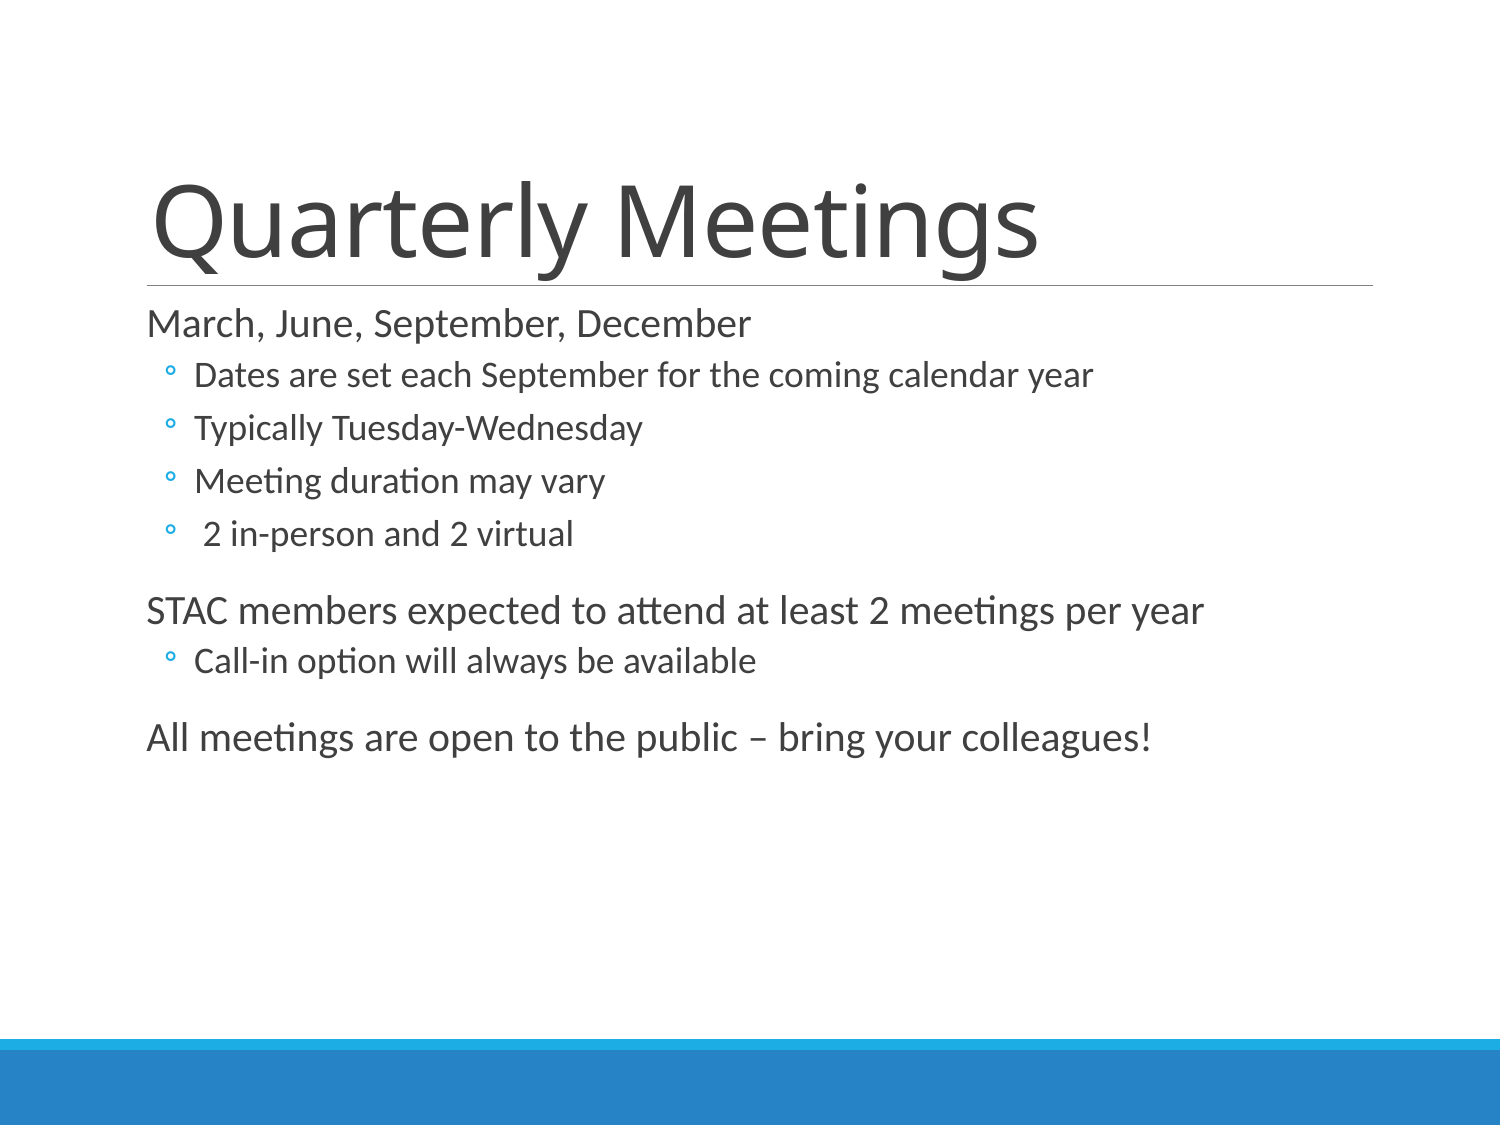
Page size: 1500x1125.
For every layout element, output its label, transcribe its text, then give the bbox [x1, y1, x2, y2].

title Quarterly Meetings [135, 47, 1373, 285]
list March, June, September, December Dates are set each September for the coming calendar year Typically Tuesday-Wednesday Meeting duration may vary 2 in-person and 2 virtual STAC members expected to attend at least 2 meetings per year Call-in option will always be available All meetings are open to the public – bring your colleagues! [131, 294, 1369, 955]
